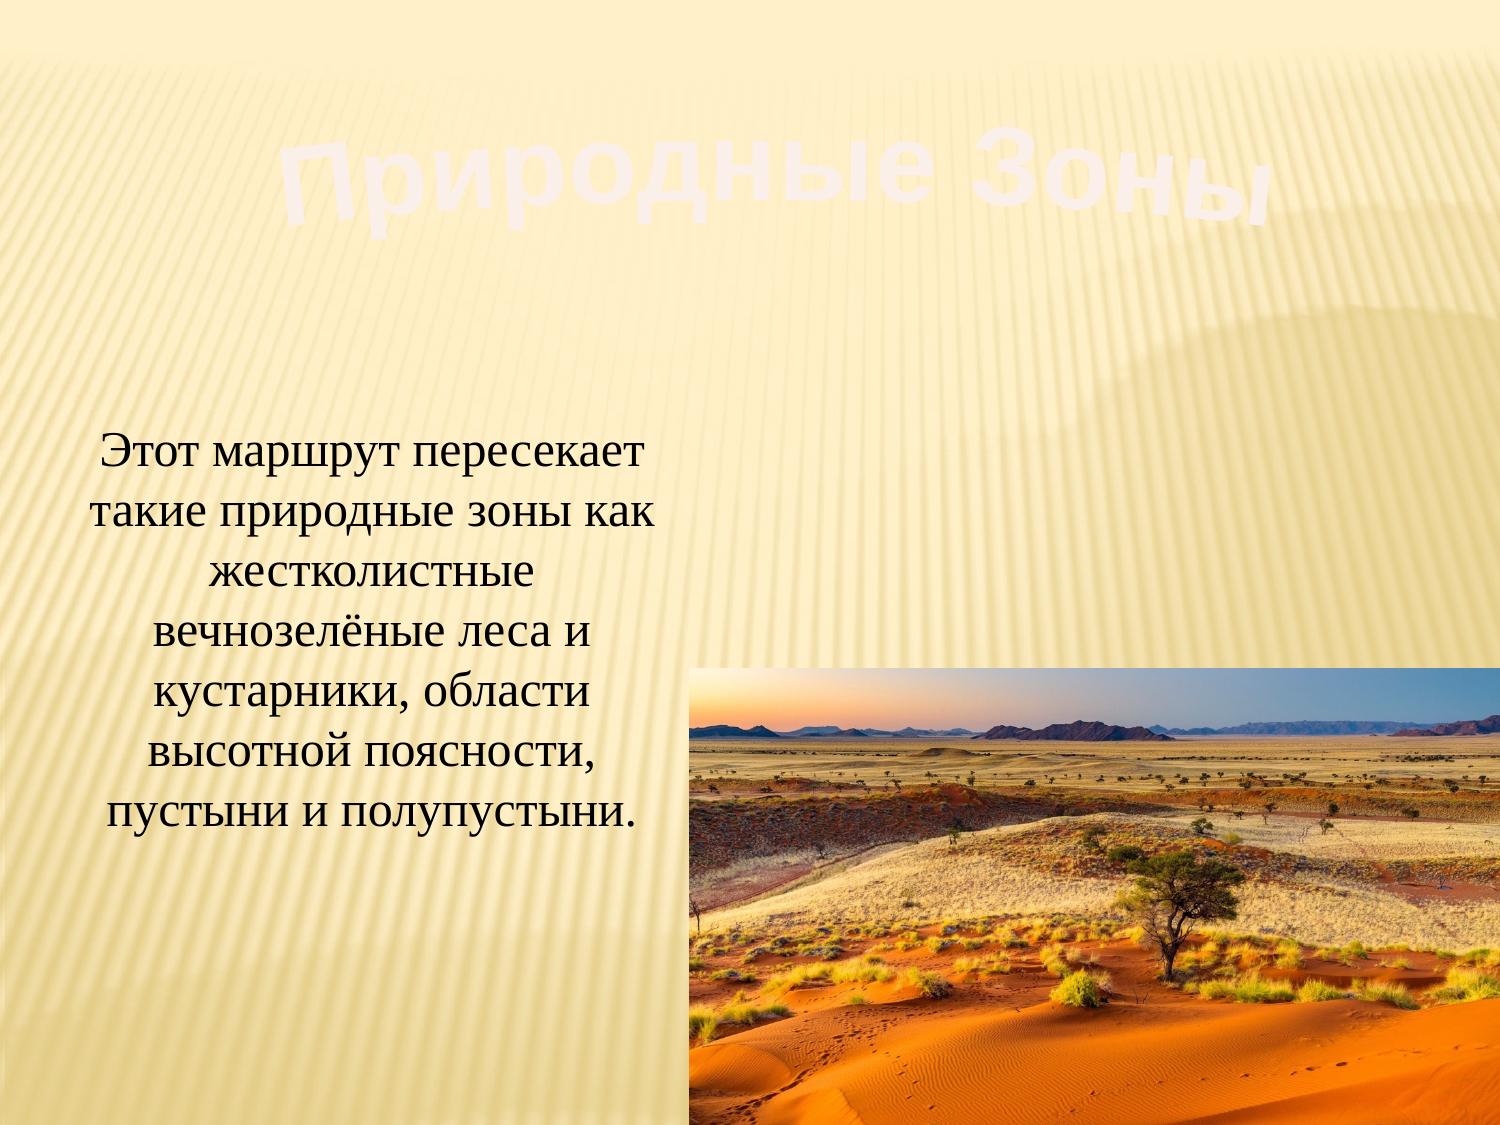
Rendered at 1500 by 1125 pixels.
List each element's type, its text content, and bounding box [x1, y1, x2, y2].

text_box Этот маршрут пересекает такие природные зоны как жестколистные вечнозелёные леса и кустарники, области высотной поясности, пустыни и полупустыни. [64, 408, 680, 844]
picture [688, 668, 1500, 1125]
